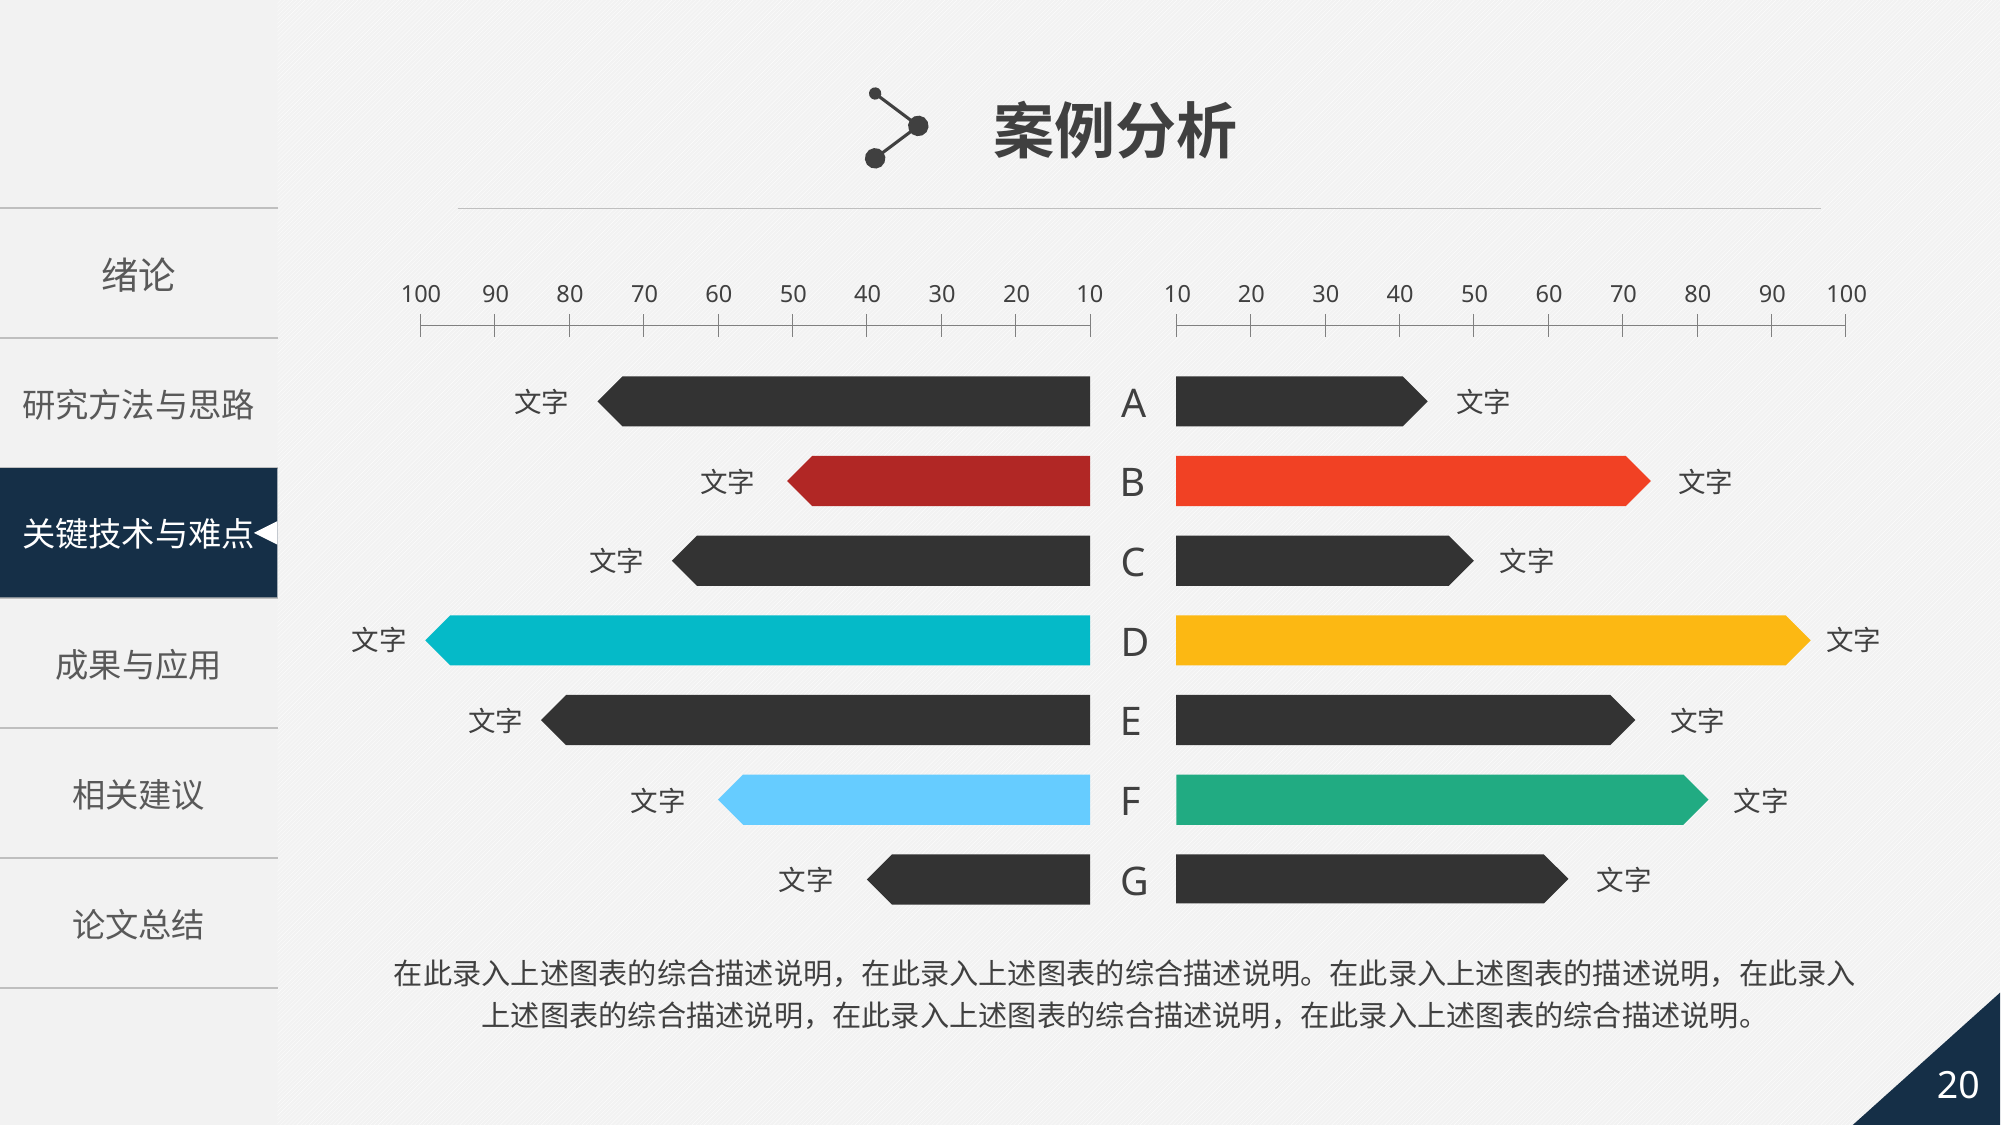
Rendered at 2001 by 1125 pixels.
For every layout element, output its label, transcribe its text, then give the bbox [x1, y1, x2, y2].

text_box 文字 [685, 457, 771, 506]
text_box [1175, 375, 1430, 428]
text_box E [1105, 689, 1157, 752]
text_box 50 [1446, 271, 1504, 314]
text_box [1175, 693, 1637, 747]
text_box [716, 773, 1092, 826]
text_box D [1105, 609, 1165, 672]
text_box 90 [467, 271, 525, 314]
text_box [1175, 853, 1570, 905]
text_box 文字 [1811, 615, 1897, 664]
text_box 文字 [1655, 696, 1741, 745]
text_box [595, 375, 1092, 428]
text_box 文字 [336, 615, 422, 664]
text_box 文字 [574, 536, 660, 585]
text_box 30 [913, 271, 971, 314]
text_box 20 [1223, 271, 1280, 314]
text_box [785, 454, 1092, 508]
text_box [1175, 534, 1476, 587]
text_box 100 [1811, 271, 1882, 315]
text_box 90 [1744, 271, 1801, 314]
text_box 60 [690, 271, 748, 314]
text_box 100 [386, 271, 457, 315]
text_box 10 [1061, 271, 1119, 315]
text_box 文字 [616, 775, 701, 824]
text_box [420, 314, 1091, 337]
text_box [865, 853, 1092, 906]
text_box 文字 [1582, 855, 1667, 904]
text_box C [1105, 529, 1161, 592]
text_box 文字 [499, 377, 585, 426]
text_box 40 [839, 271, 897, 314]
text_box 60 [1520, 271, 1578, 314]
text_box [539, 693, 1092, 747]
text_box 案例分析 [979, 84, 1254, 173]
text_box F [1105, 768, 1156, 831]
text_box A [1106, 370, 1162, 433]
text_box 文字 [763, 855, 849, 904]
text_box G [1105, 848, 1164, 911]
text_box [1175, 454, 1653, 508]
text_box 文字 [1441, 377, 1527, 426]
text_box B [1104, 450, 1161, 513]
text_box 80 [1669, 271, 1727, 314]
text_box 70 [616, 271, 673, 314]
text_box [875, 93, 919, 159]
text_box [1176, 314, 1846, 337]
text_box 40 [1371, 271, 1429, 314]
text_box [423, 614, 1092, 667]
text_box [1175, 614, 1811, 667]
text_box [670, 534, 1092, 587]
text_box 30 [1297, 271, 1355, 314]
text_box 50 [765, 271, 822, 314]
text_box 文字 [1663, 457, 1749, 506]
text_box 10 [1149, 271, 1206, 315]
text_box 文字 [1484, 536, 1570, 585]
text_box 70 [1595, 271, 1652, 314]
text_box 80 [541, 271, 599, 314]
text_box 20 [988, 271, 1045, 314]
text_box 在此录入上述图表的综合描述说明，在此录入上述图表的综合描述说明。在此录入上述图表的描述说明，在此录入上述图表的综合描述说明，在此录入上述图表的综合描述说明，在此录入上述图表的综合描述说明。 [370, 940, 1880, 1040]
text_box [1175, 773, 1710, 826]
text_box 文字 [1718, 775, 1804, 824]
text_box 文字 [453, 696, 539, 745]
